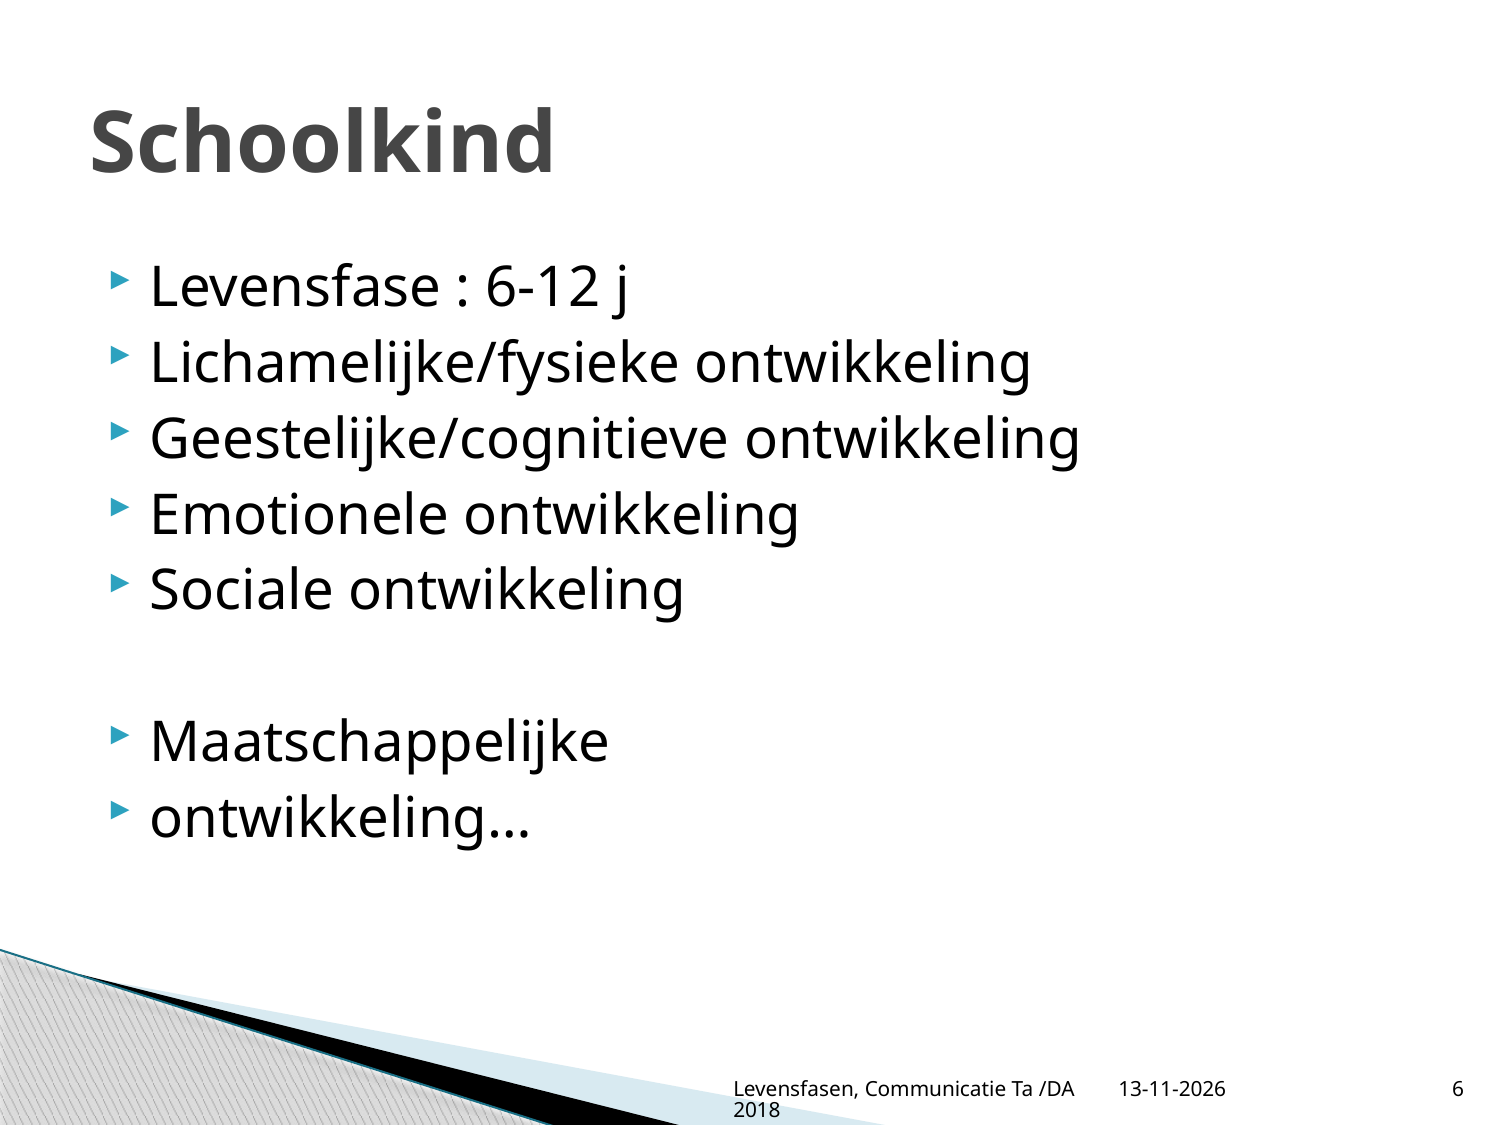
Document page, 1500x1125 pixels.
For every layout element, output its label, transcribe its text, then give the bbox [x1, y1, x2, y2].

list Levensfase : 6-12 j Lichamelijke/fysieke ontwikkeling Geestelijke/cognitieve ontwikkeling Emotionele ontwikkeling Sociale ontwikkeling Maatschappelijke ontwikkeling… [75, 243, 1425, 986]
title Schoolkind [75, 45, 1425, 233]
footer Levensfasen, Communicatie Ta /DA 2018 [718, 1051, 1105, 1112]
slide_number 6 [1418, 1051, 1479, 1112]
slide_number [1105, 1051, 1418, 1112]
